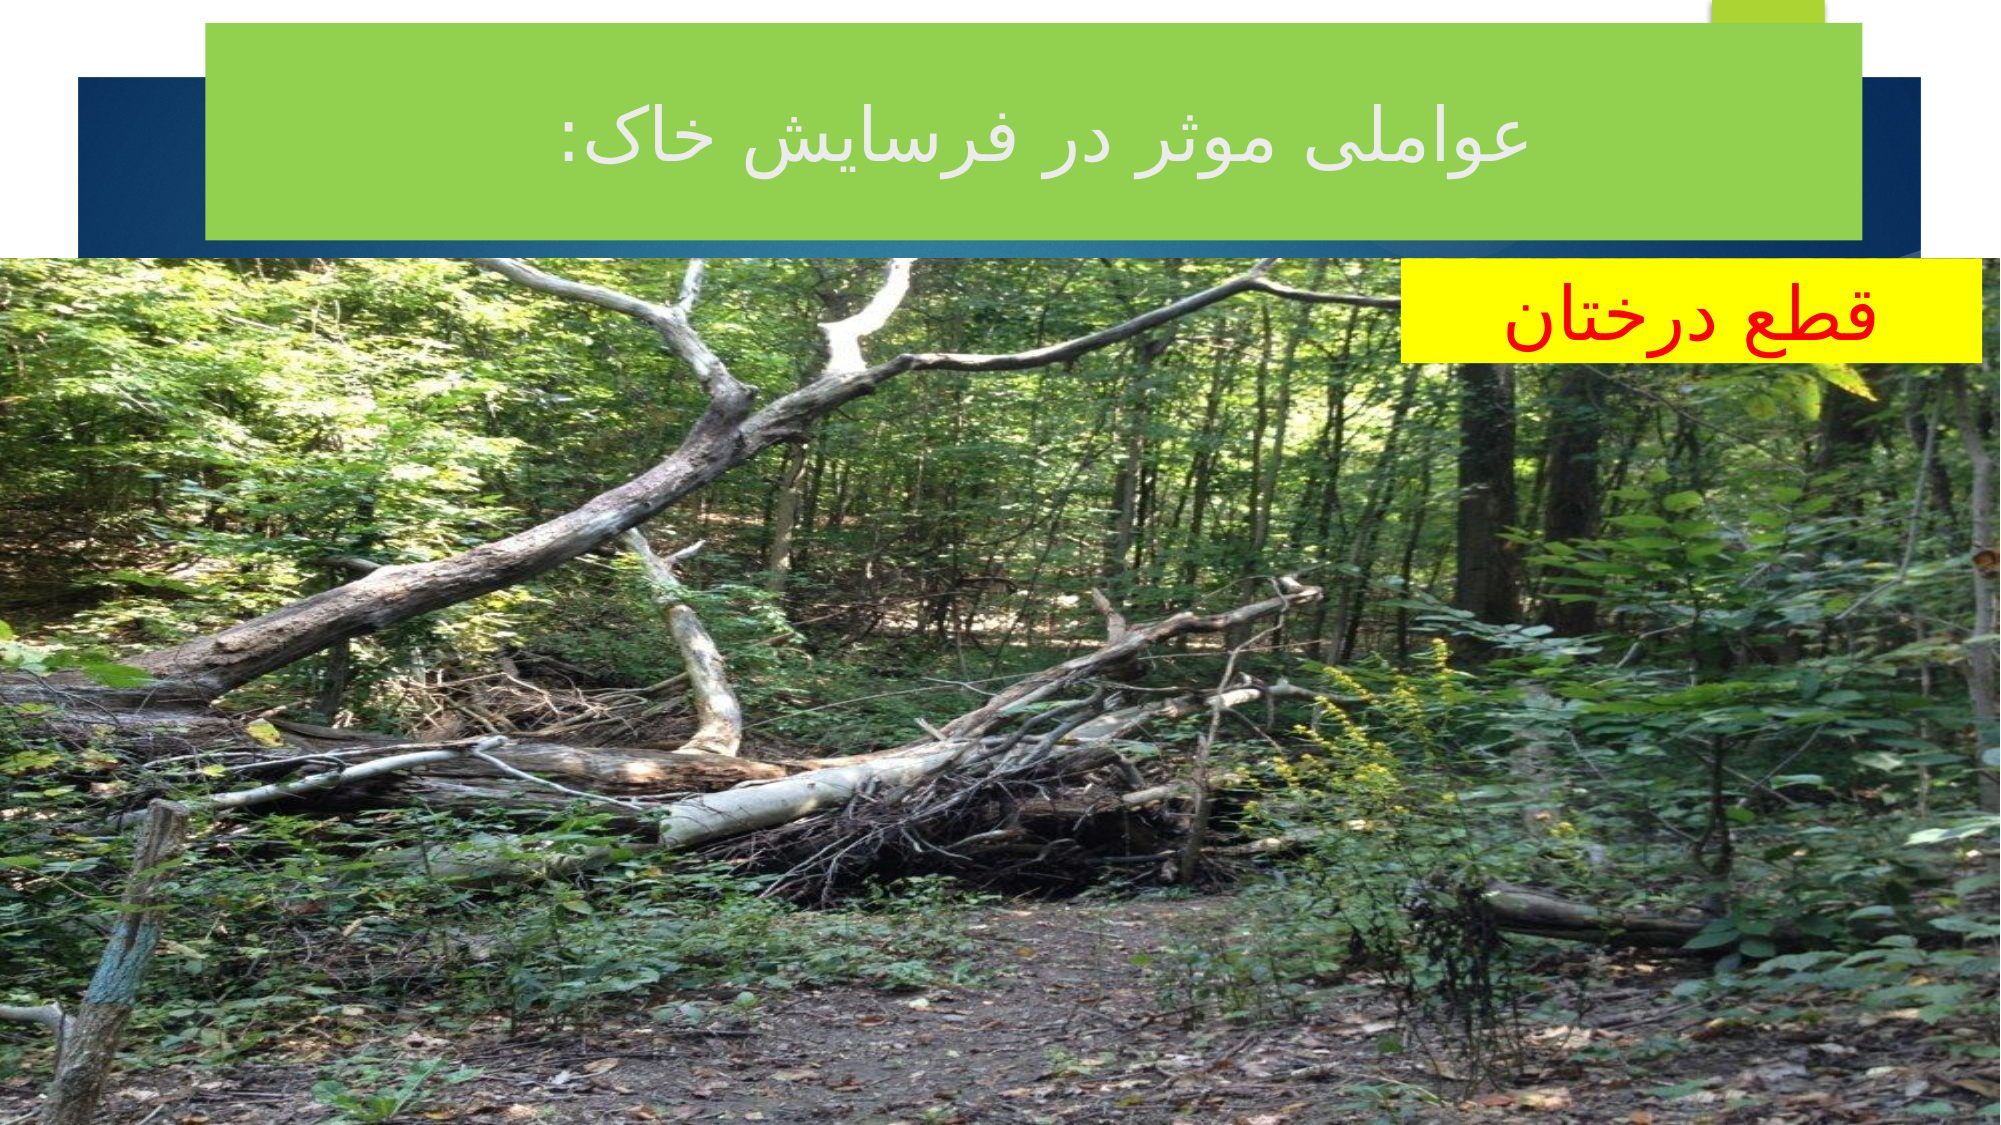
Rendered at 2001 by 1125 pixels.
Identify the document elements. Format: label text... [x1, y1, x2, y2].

picture [0, 258, 2000, 1125]
title عواملی موثر در فرسایش خاک: [205, 22, 1863, 241]
